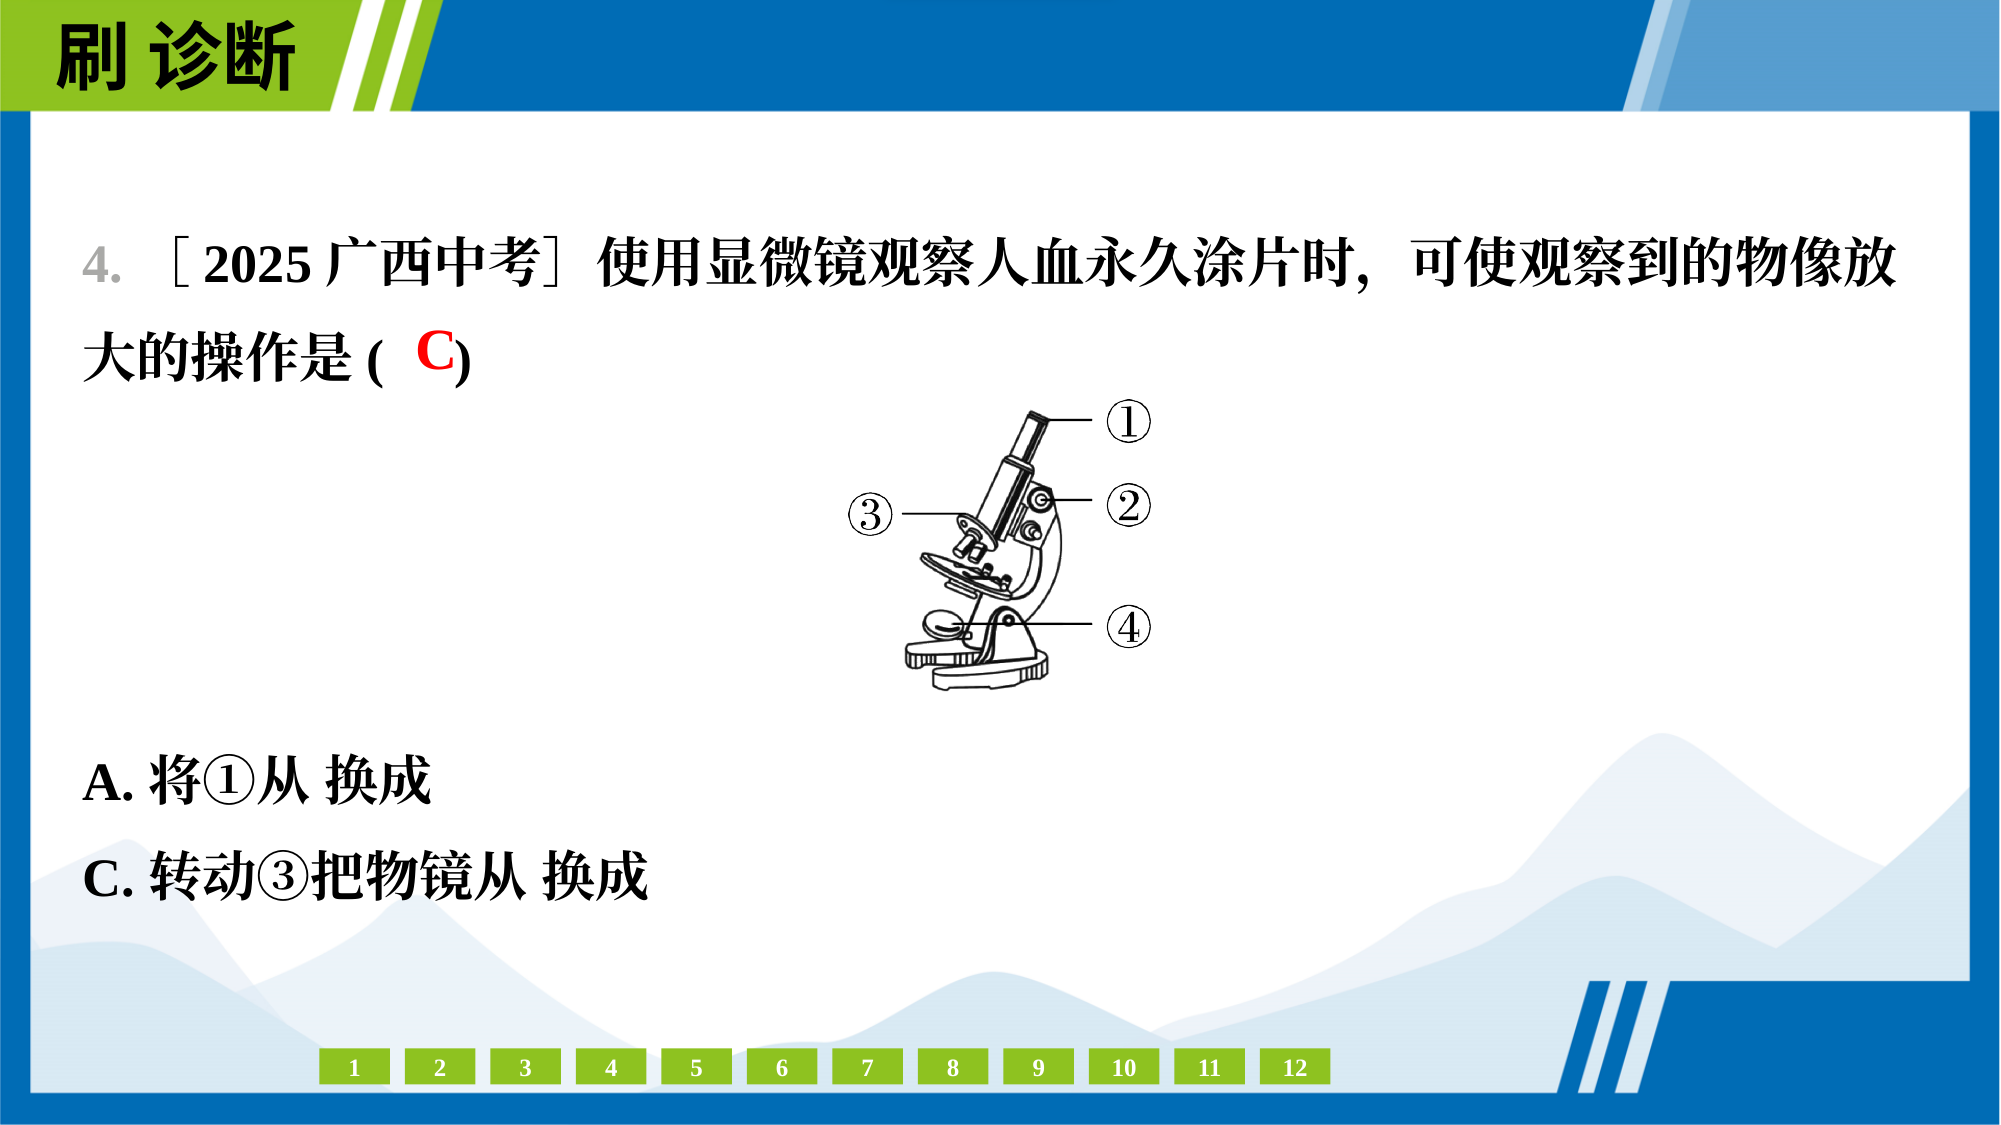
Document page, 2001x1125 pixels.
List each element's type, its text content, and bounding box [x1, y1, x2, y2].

text_box C [393, 308, 479, 379]
picture [0, 0, 2000, 1125]
text_box 4.［2025广西中考］使用显微镜观察人血永久涂片时，可使观察到的物像放 大的操作是( ) [82, 194, 1917, 378]
